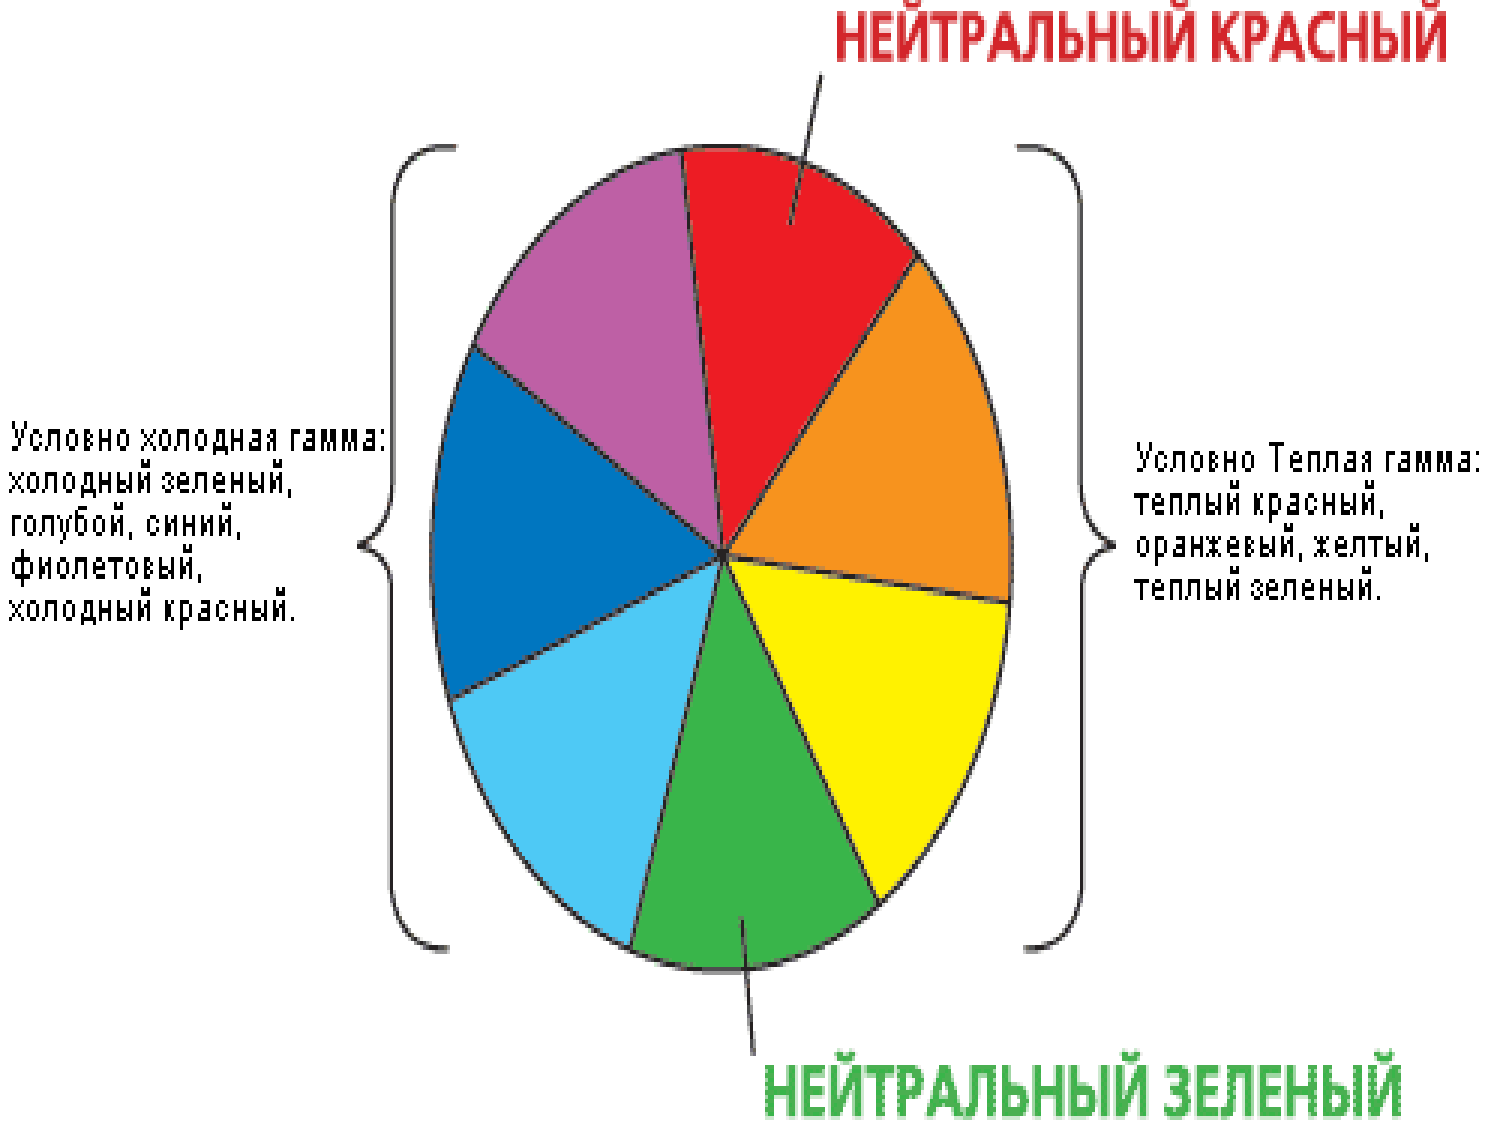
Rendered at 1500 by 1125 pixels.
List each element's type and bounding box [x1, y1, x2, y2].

list [0, 0, 1500, 1125]
